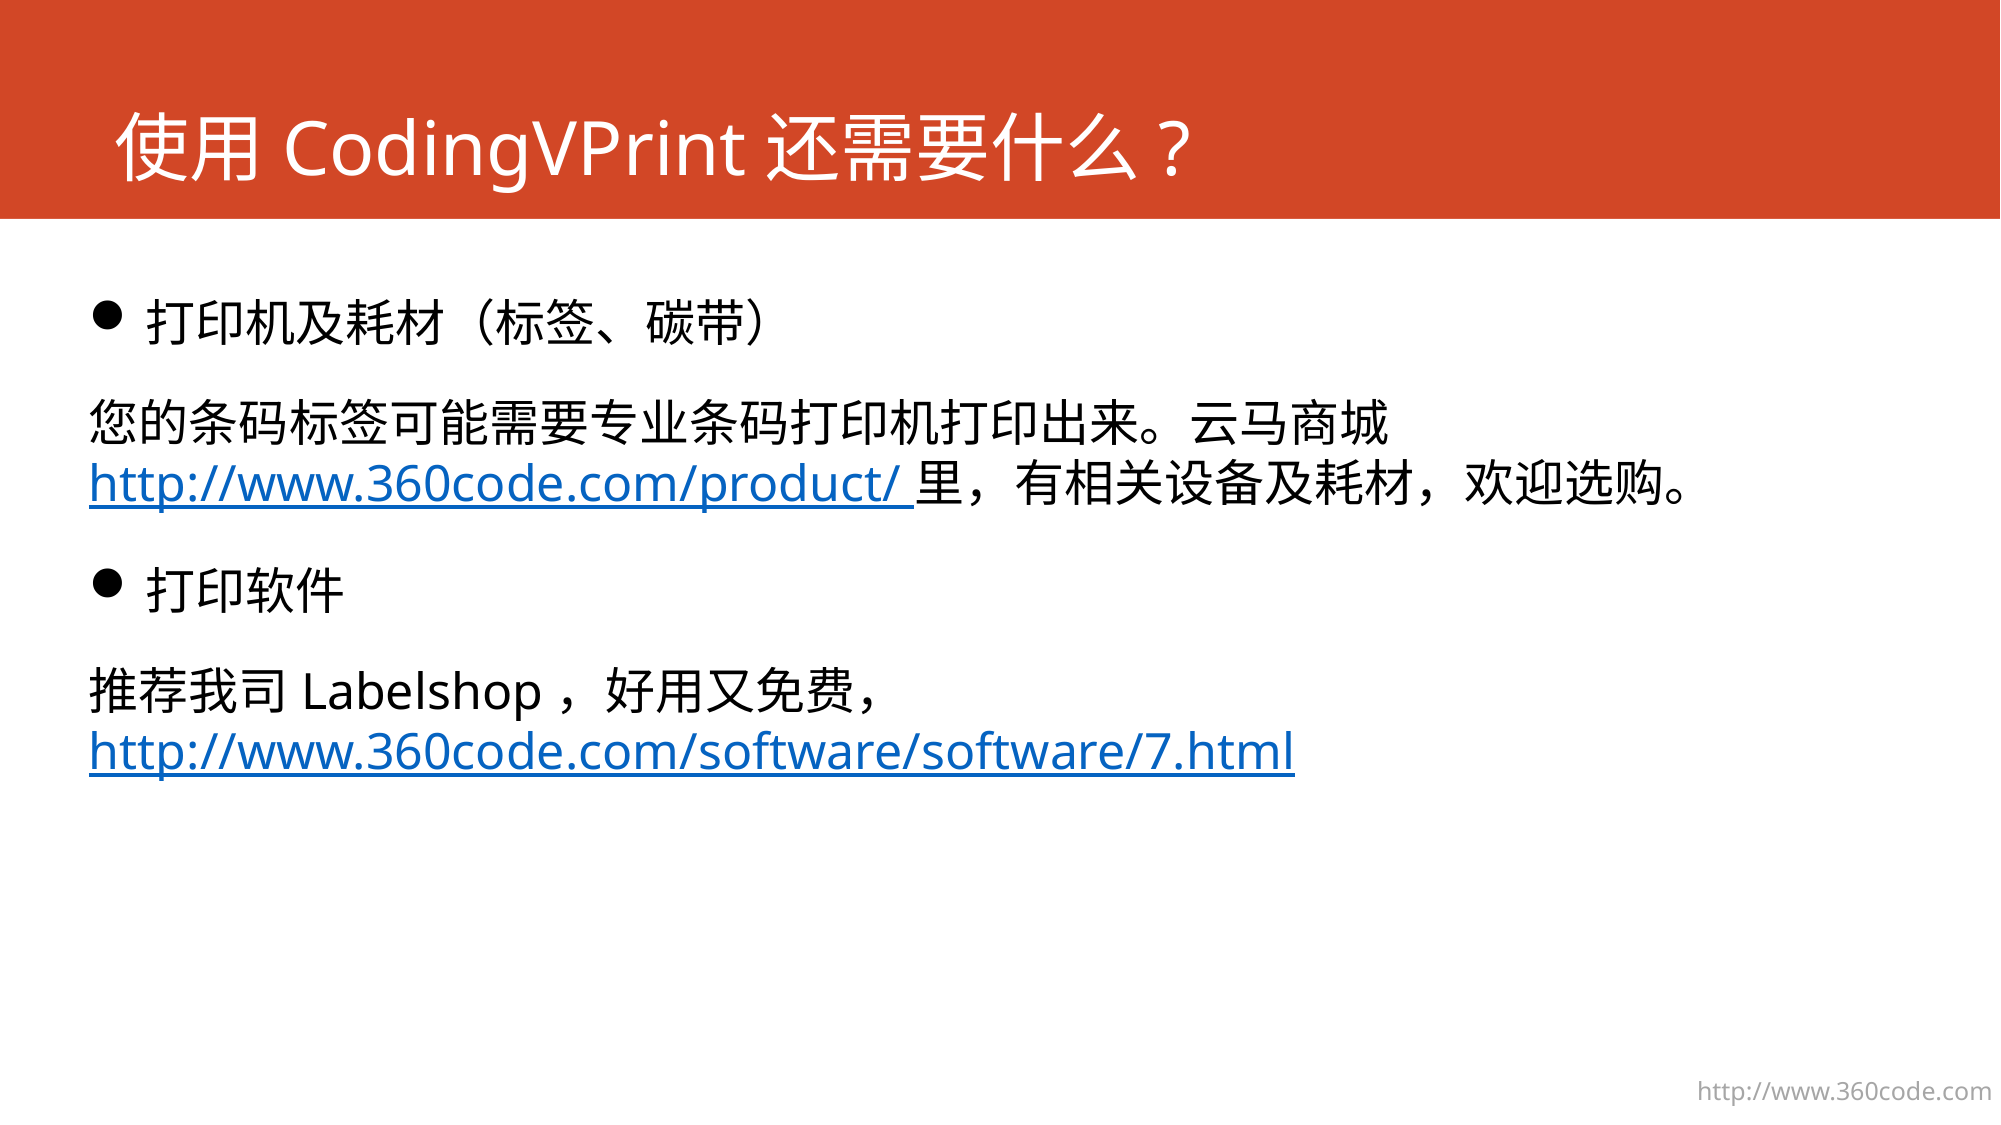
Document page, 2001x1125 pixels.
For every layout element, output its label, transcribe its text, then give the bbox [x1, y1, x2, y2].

list 打印机及耗材（标签、碳带） 您的条码标签可能需要专业条码打印机打印出来。云马商城 http://www.360code.com/product/ 里，有相关设备及耗材，欢迎选购。 打印软件 推荐我司Labelshop，好用又免费， http://www.360code.com/software/software/7.html [73, 283, 1983, 1108]
title 使用CodingVPrint还需要什么? [99, 0, 1863, 199]
